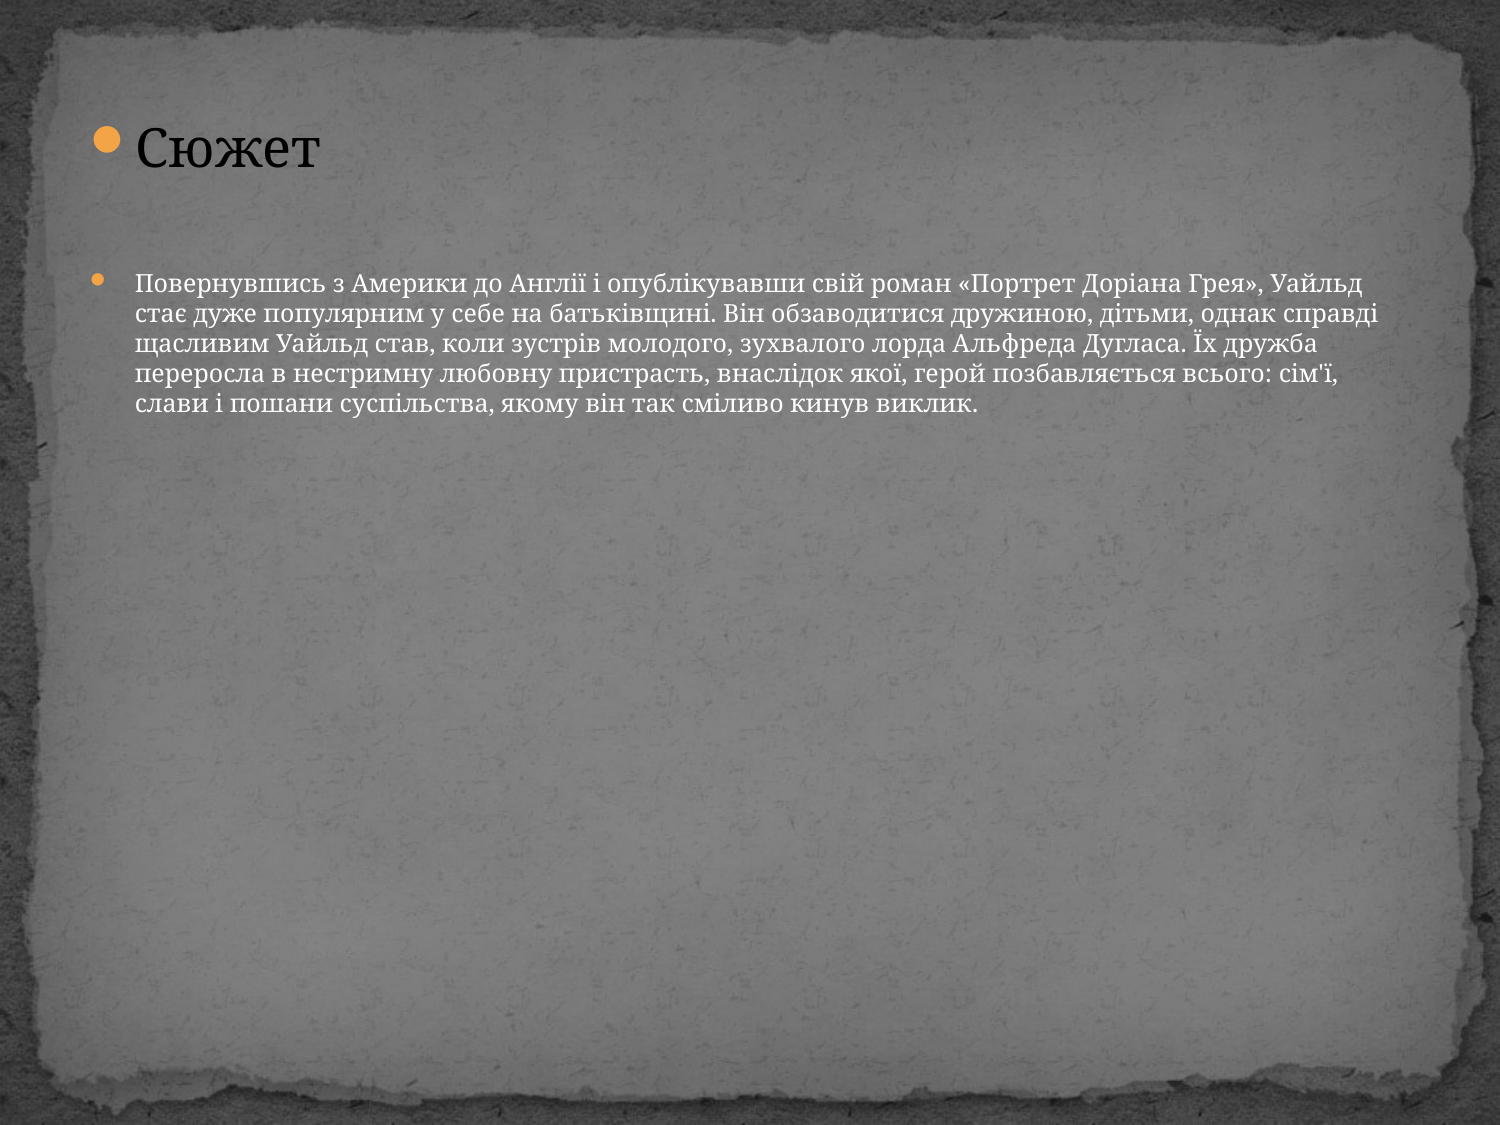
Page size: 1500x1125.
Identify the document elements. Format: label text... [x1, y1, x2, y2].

list Сюжет Повернувшись з Америки до Англії і опублікувавши свій роман «Портрет Доріана Грея», Уайльд стає дуже популярним у себе на батьківщині. Він обзаводитися дружиною, дітьми, однак справді щасливим Уайльд став, коли зустрів молодого, зухвалого лорда Альфреда Дугласа. Їх дружба переросла в нестримну любовну пристрасть, внаслідок якої, герой позбавляється всього: сім'ї, слави і пошани суспільства, якому він так сміливо кинув виклик. [75, 105, 1425, 1000]
